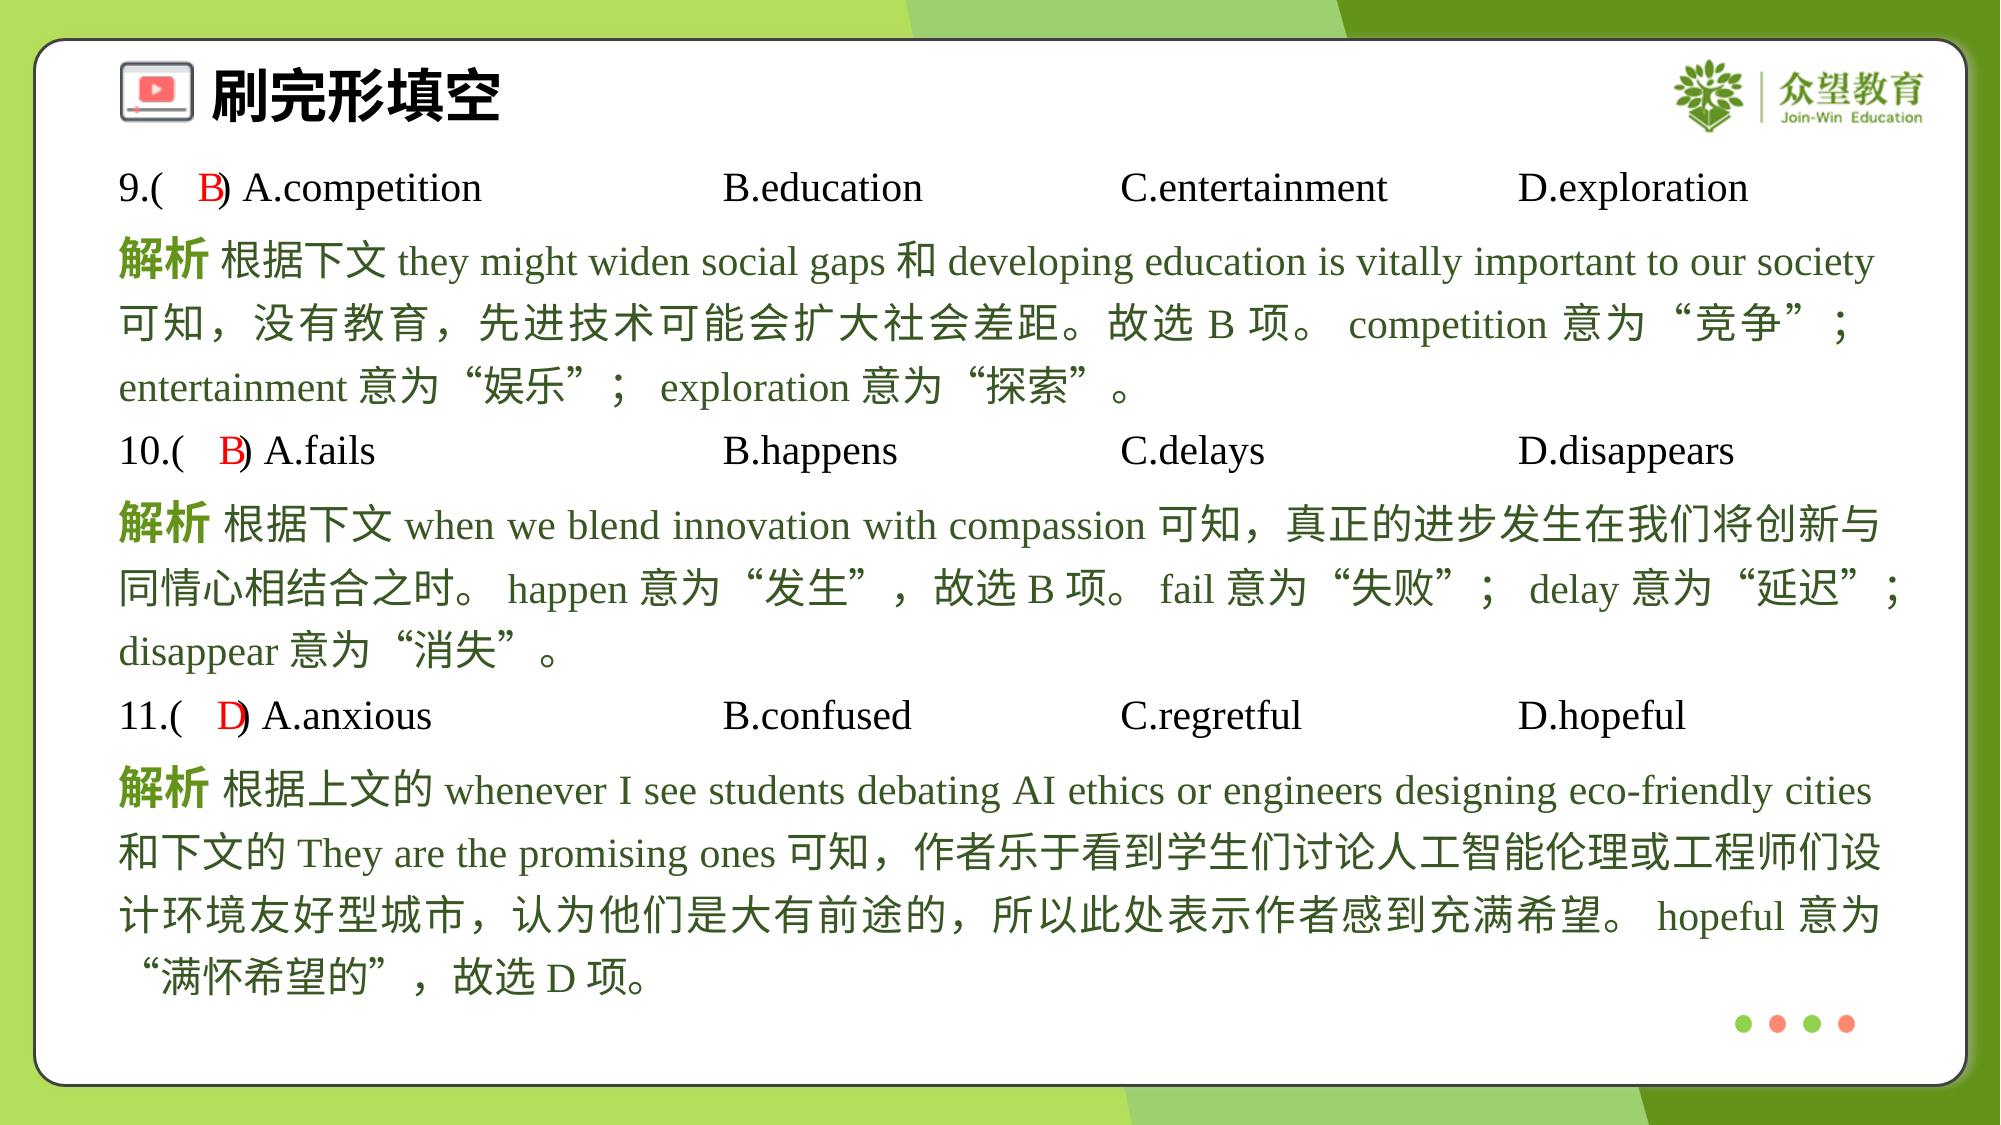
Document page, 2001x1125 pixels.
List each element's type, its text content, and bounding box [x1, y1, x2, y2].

text_box 解析 根据上文的whenever I see students debating AI ethics or engineers designing eco-friendly cities和下文的They are the promising ones可知，作者乐于看到学生们讨论人工智能伦理或工程师们设计环境友好型城市，认为他们是大有前途的，所以此处表示作者感到充满希望。hopeful意为“满怀希望的”，故选D项。 [118, 744, 1883, 997]
text_box 10.( ) A.fails B.happens C.delays D.disappears [118, 410, 213, 468]
text_box 11.( ) A.anxious B.confused C.regretful D.hopeful [118, 675, 212, 733]
text_box 解析 根据下文they might widen social gaps和developing education is vitally important to our society可知，没有教育，先进技术可能会扩大社会差距。故选B项。competition意为“竞争”；entertainment意为“娱乐”；exploration意为“探索”。 [118, 215, 1883, 405]
text_box 解析 根据下文when we blend innovation with compassion可知，真正的进步发生在我们将创新与同情心相结合之时。happen意为“发生”，故选B项。fail意为“失败”；delay意为“延迟”；disappear意为“消失”。 [118, 480, 1883, 670]
text_box B [213, 410, 252, 469]
text_box B [192, 146, 231, 205]
text_box 9.( ) A.competition B.education C.entertainment D.exploration [118, 146, 192, 204]
text_box 11.( ) A.anxious B.confused C.regretful D.hopeful [252, 675, 1883, 733]
picture [0, 0, 2000, 1125]
text_box 10.( ) A.fails B.happens C.delays D.disappears [252, 410, 1883, 468]
text_box D [212, 675, 252, 733]
text_box 9.( ) A.competition B.education C.entertainment D.exploration [231, 146, 1883, 204]
